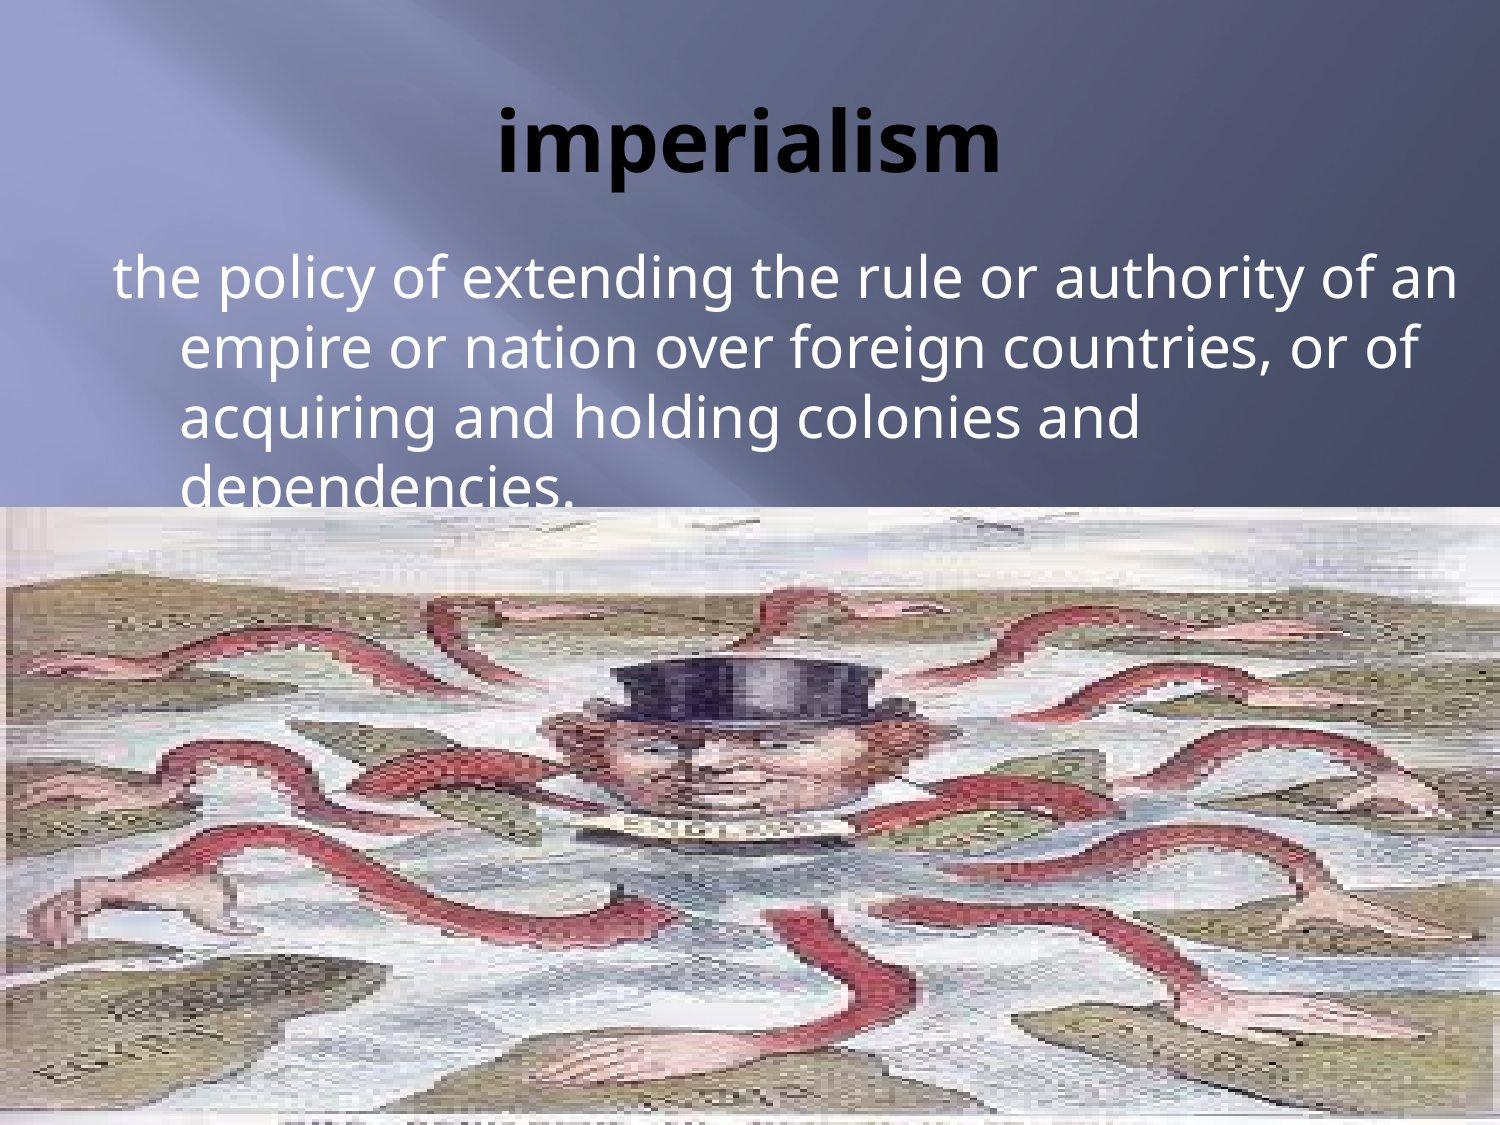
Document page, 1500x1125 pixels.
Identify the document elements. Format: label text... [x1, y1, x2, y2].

list the policy of extending the rule or authority of an empire or nation over foreign countries, or of acquiring and holding colonies and dependencies. [75, 232, 1500, 506]
picture [0, 506, 1500, 1125]
title imperialism [75, 45, 1425, 232]
